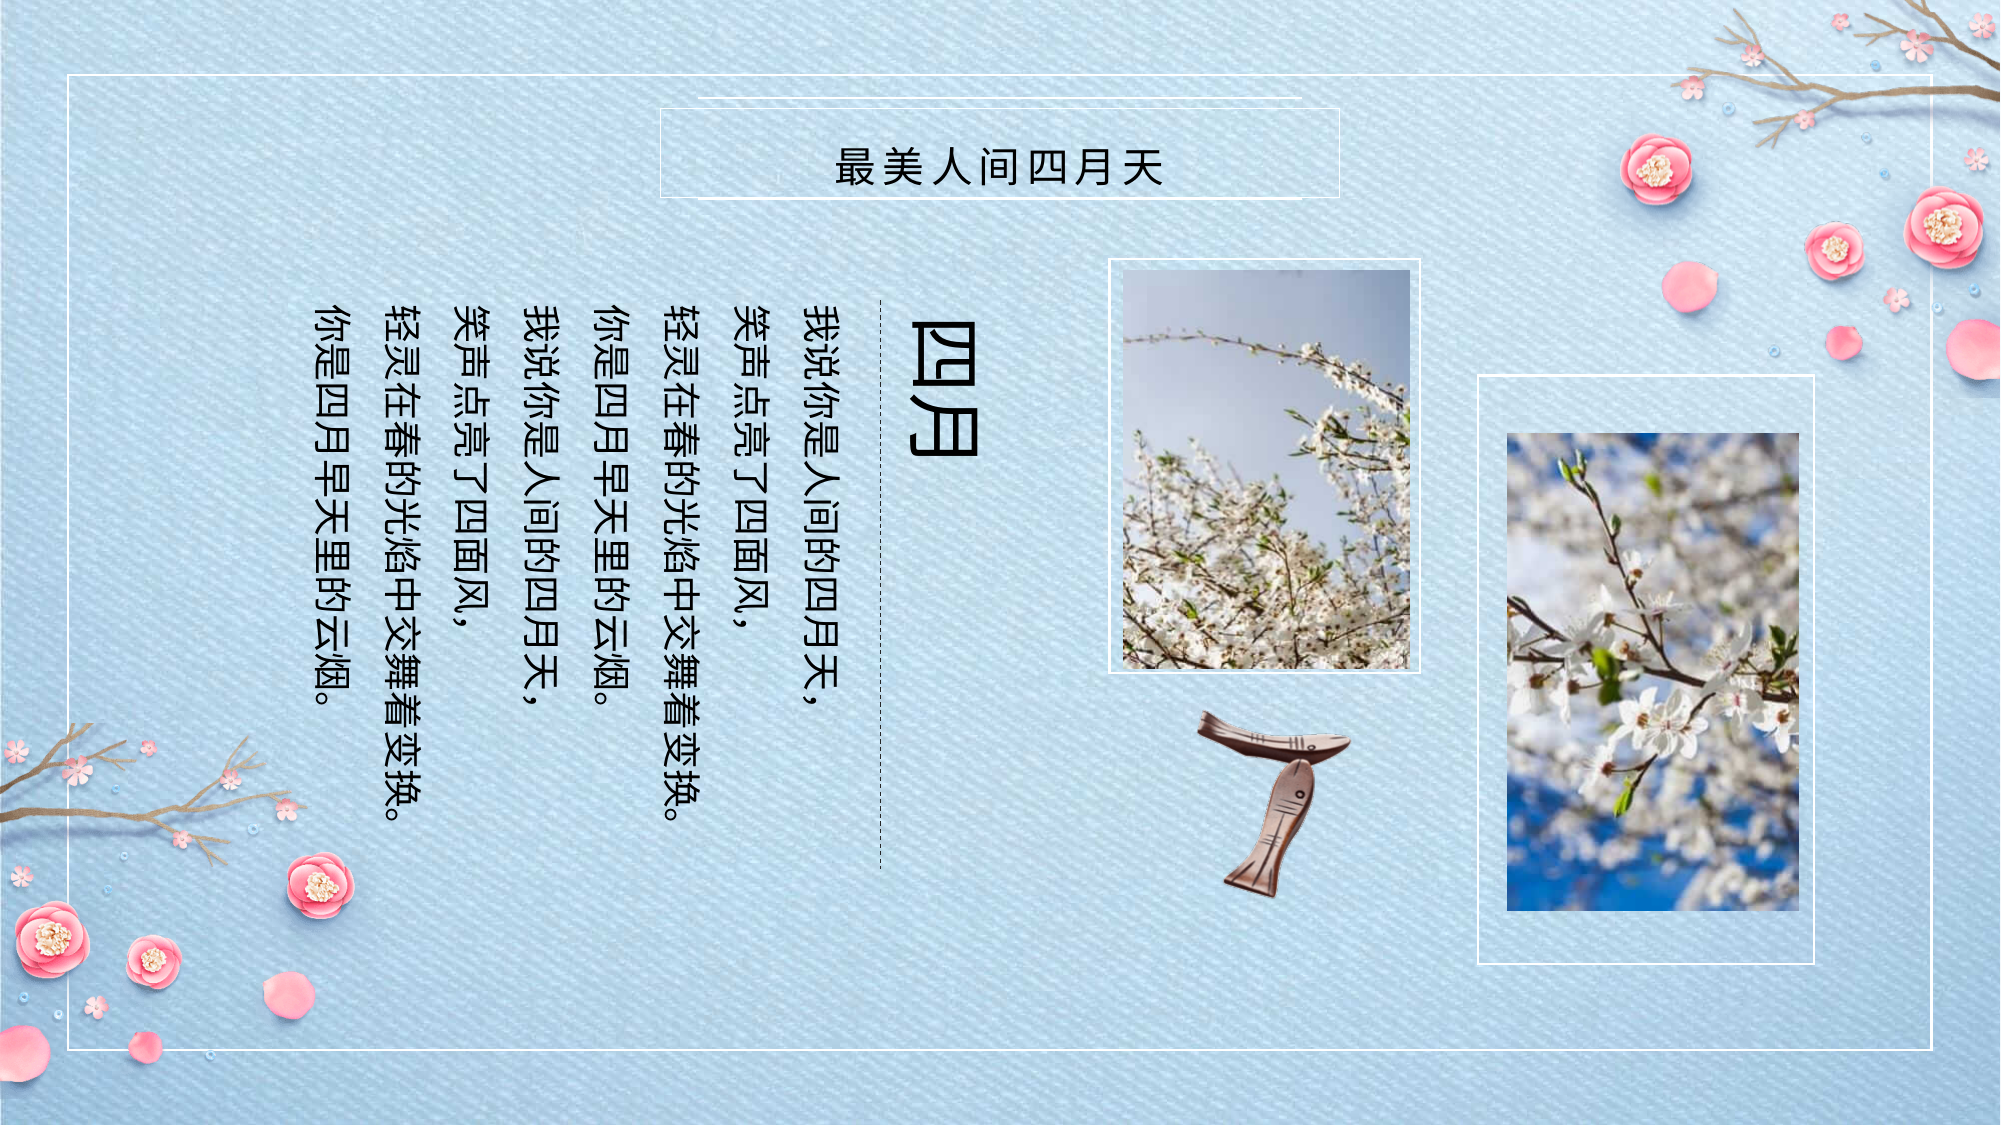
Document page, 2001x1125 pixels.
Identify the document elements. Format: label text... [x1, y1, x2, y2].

text_box [1477, 374, 1815, 965]
text_box 我说你是人间的四月天， 笑声点亮了四面风， 轻灵在春的光焰中交舞着变换。 你是四月早天里的云烟。 我说你是人间的四月天， 笑声点亮了四面风， 轻灵在春的光焰中交舞着变换。 你是四月早天里的云烟。 [210, 289, 877, 930]
text_box [1108, 258, 1421, 674]
picture [0, 0, 2001, 1125]
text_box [660, 97, 1340, 199]
text_box 四月 [881, 300, 1002, 551]
text_box [67, 74, 1933, 1051]
